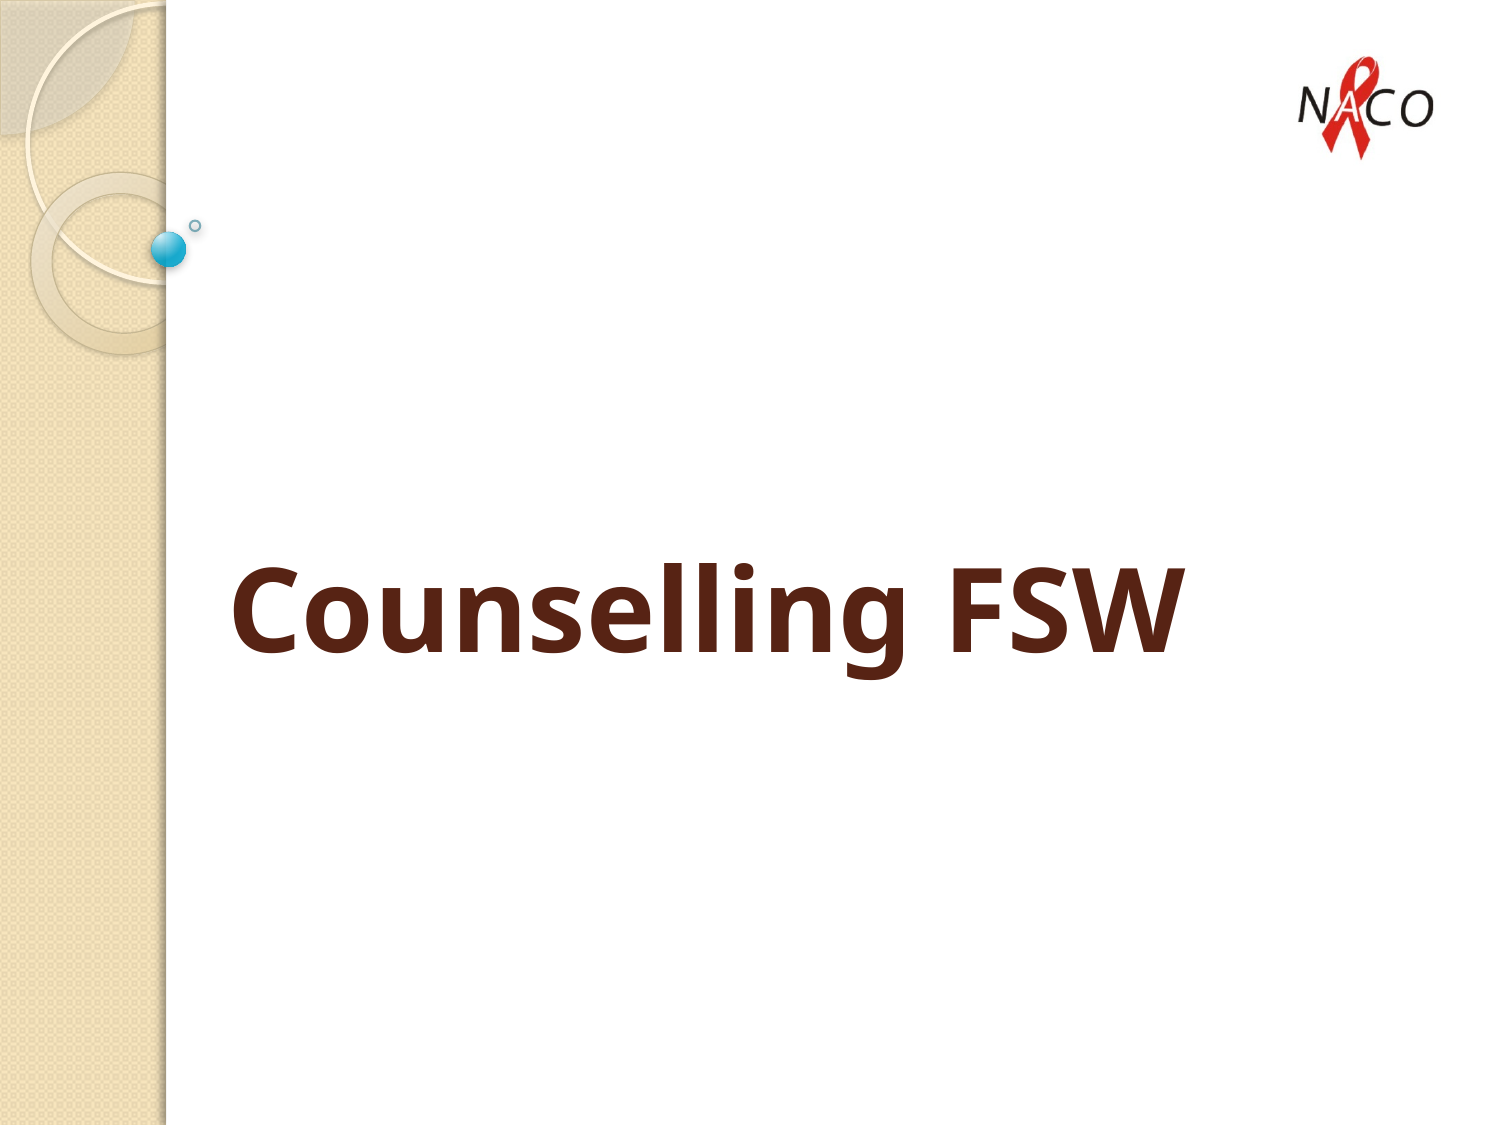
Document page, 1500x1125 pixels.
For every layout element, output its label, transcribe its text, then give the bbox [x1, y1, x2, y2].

picture [1287, 49, 1443, 166]
title Counselling FSW [212, 441, 1428, 684]
